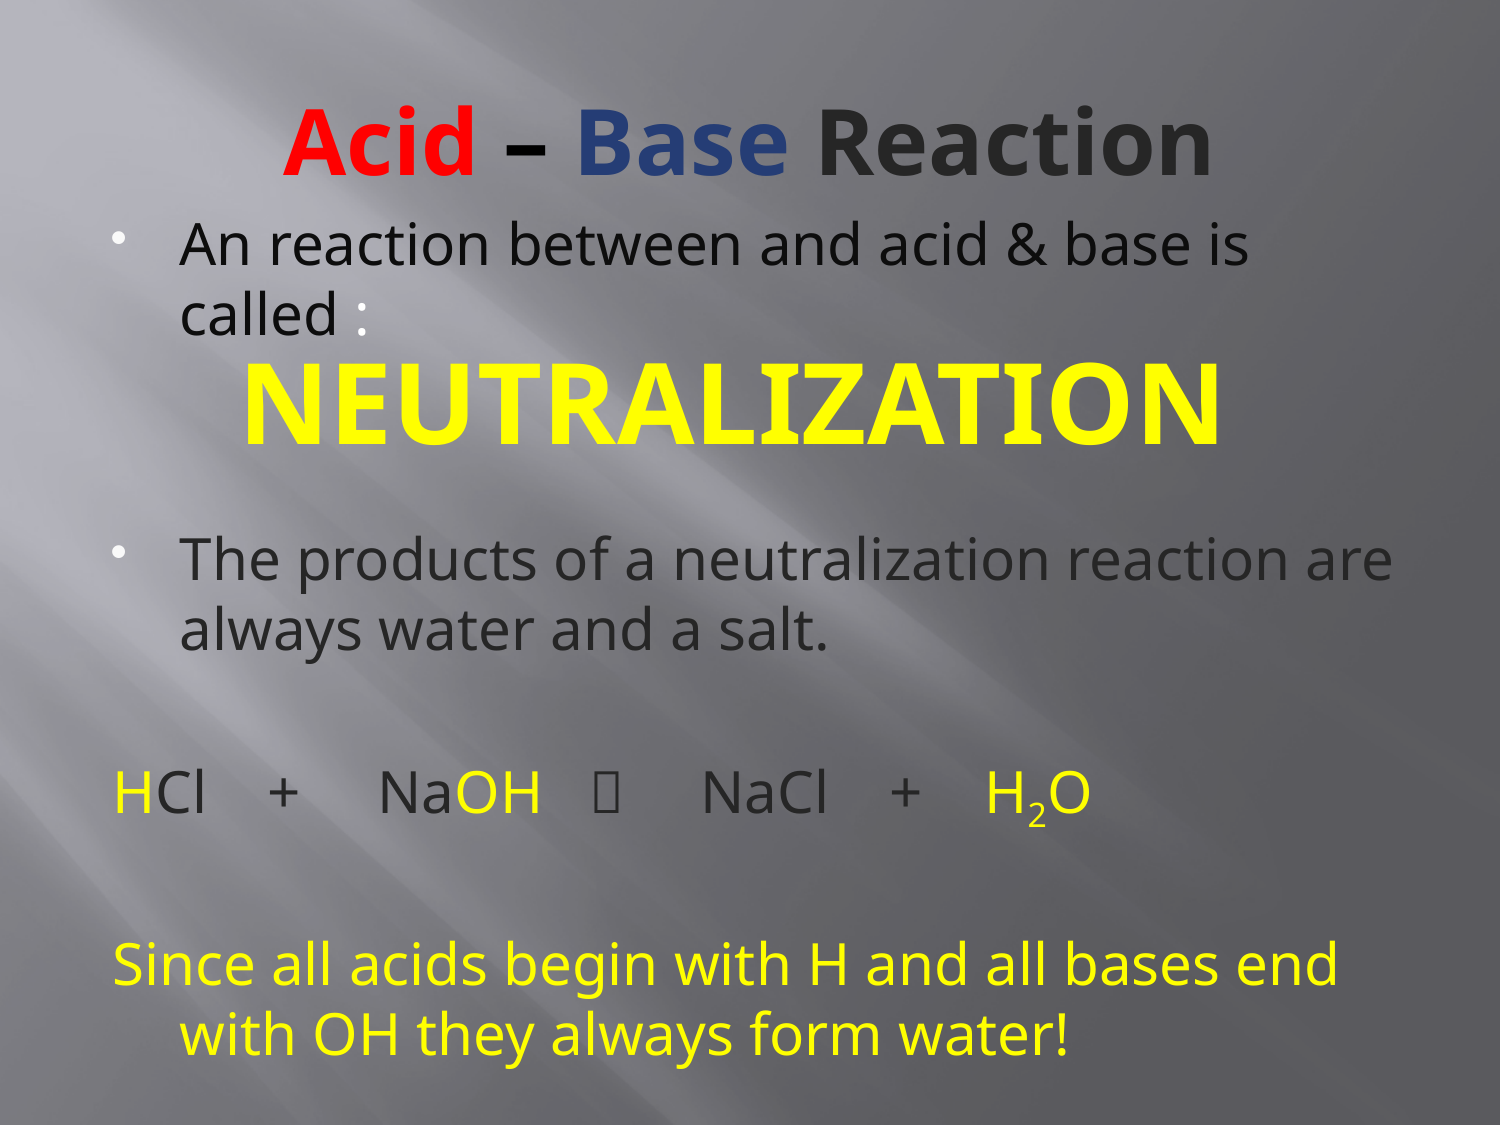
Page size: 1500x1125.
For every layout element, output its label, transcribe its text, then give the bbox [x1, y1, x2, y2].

list An reaction between and acid & base is called : The products of a neutralization reaction are always water and a salt. HCl + NaOH  NaCl + H2O Since all acids begin with H and all bases end with OH they always form water! [75, 200, 1425, 1088]
title Acid – Base Reaction [75, 45, 1425, 200]
text_box NEUTRALIZATION [223, 324, 1243, 475]
